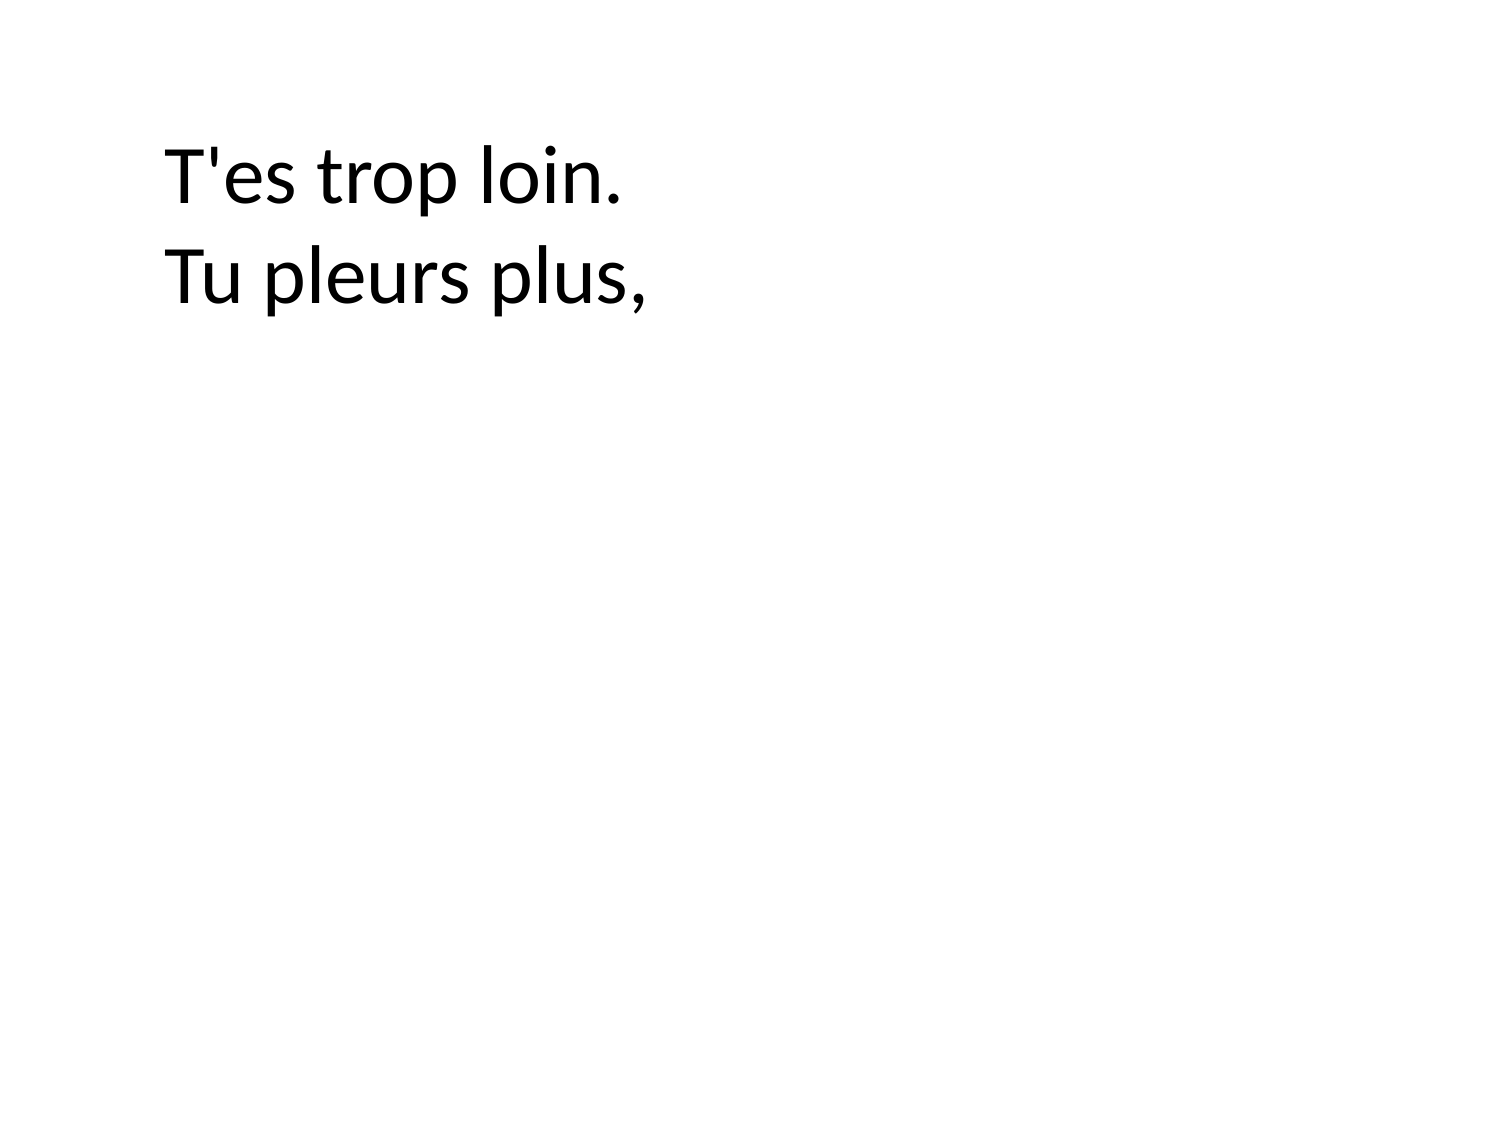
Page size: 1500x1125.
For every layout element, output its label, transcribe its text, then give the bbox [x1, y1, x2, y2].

text_box T'es trop loin. Tu pleurs plus, [149, 112, 900, 428]
